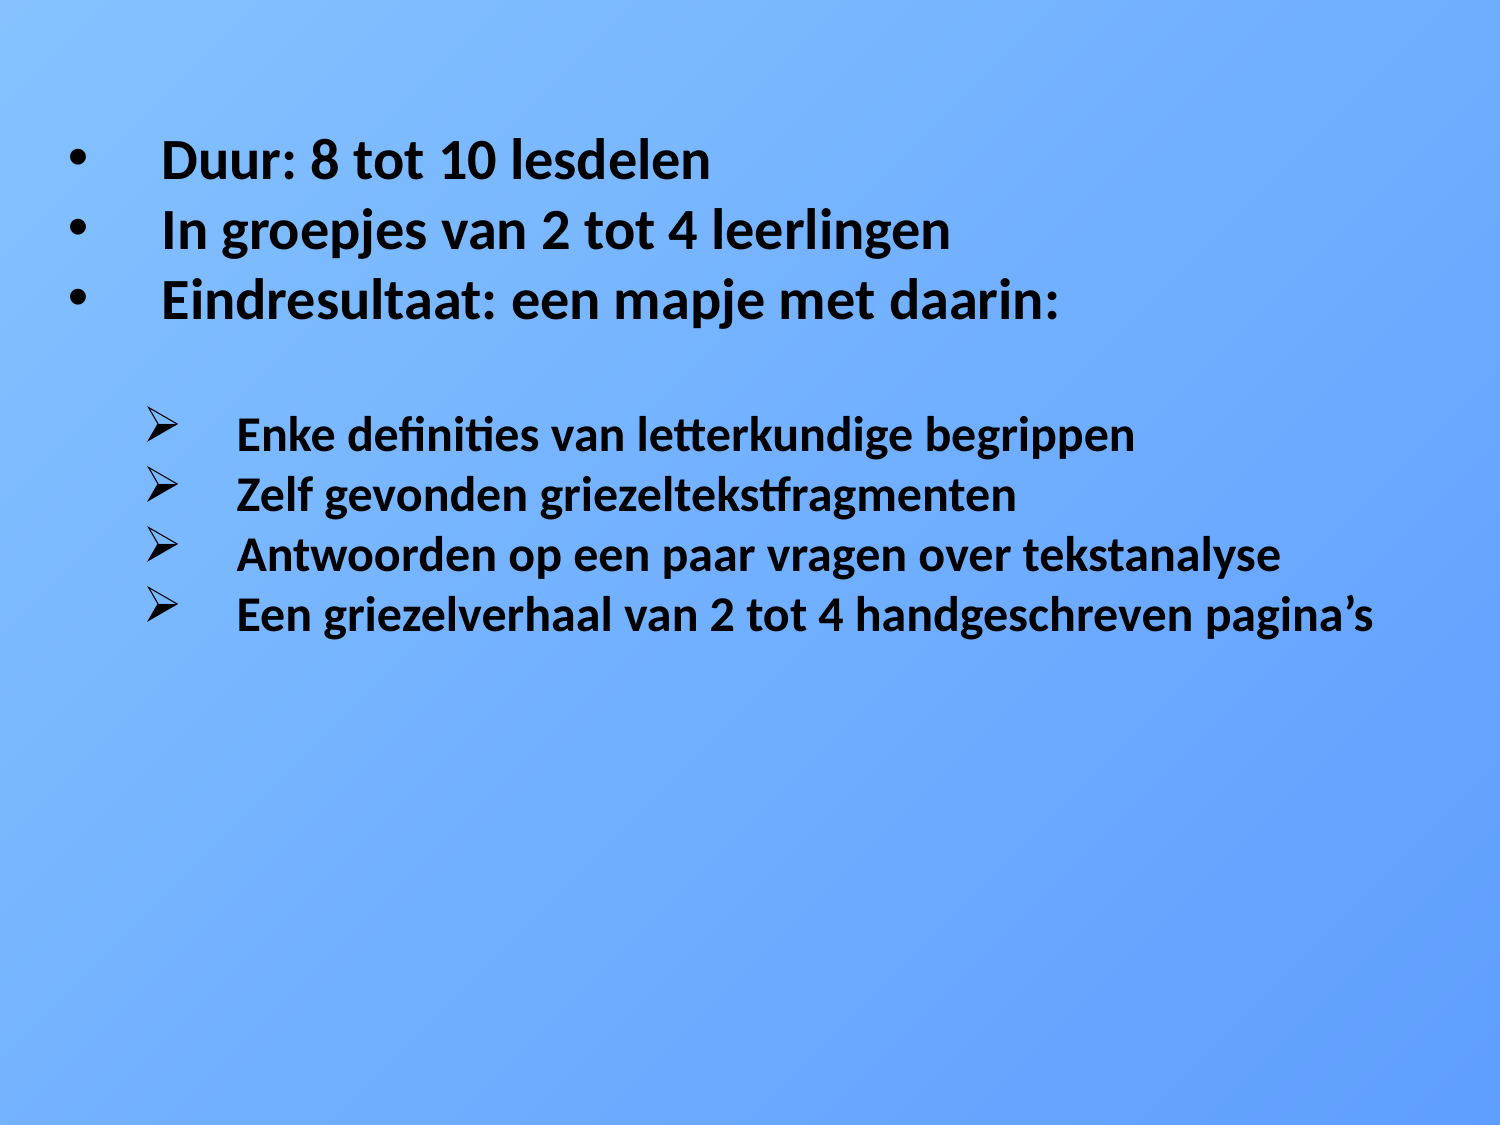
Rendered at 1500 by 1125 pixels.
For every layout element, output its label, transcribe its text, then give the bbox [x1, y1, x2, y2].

text_box Duur: 8 tot 10 lesdelen In groepjes van 2 tot 4 leerlingen Eindresultaat: een mapje met daarin: Enke definities van letterkundige begrippen Zelf gevonden griezeltekstfragmenten Antwoorden op een paar vragen over tekstanalyse Een griezelverhaal van 2 tot 4 handgeschreven pagina’s [53, 113, 1458, 859]
